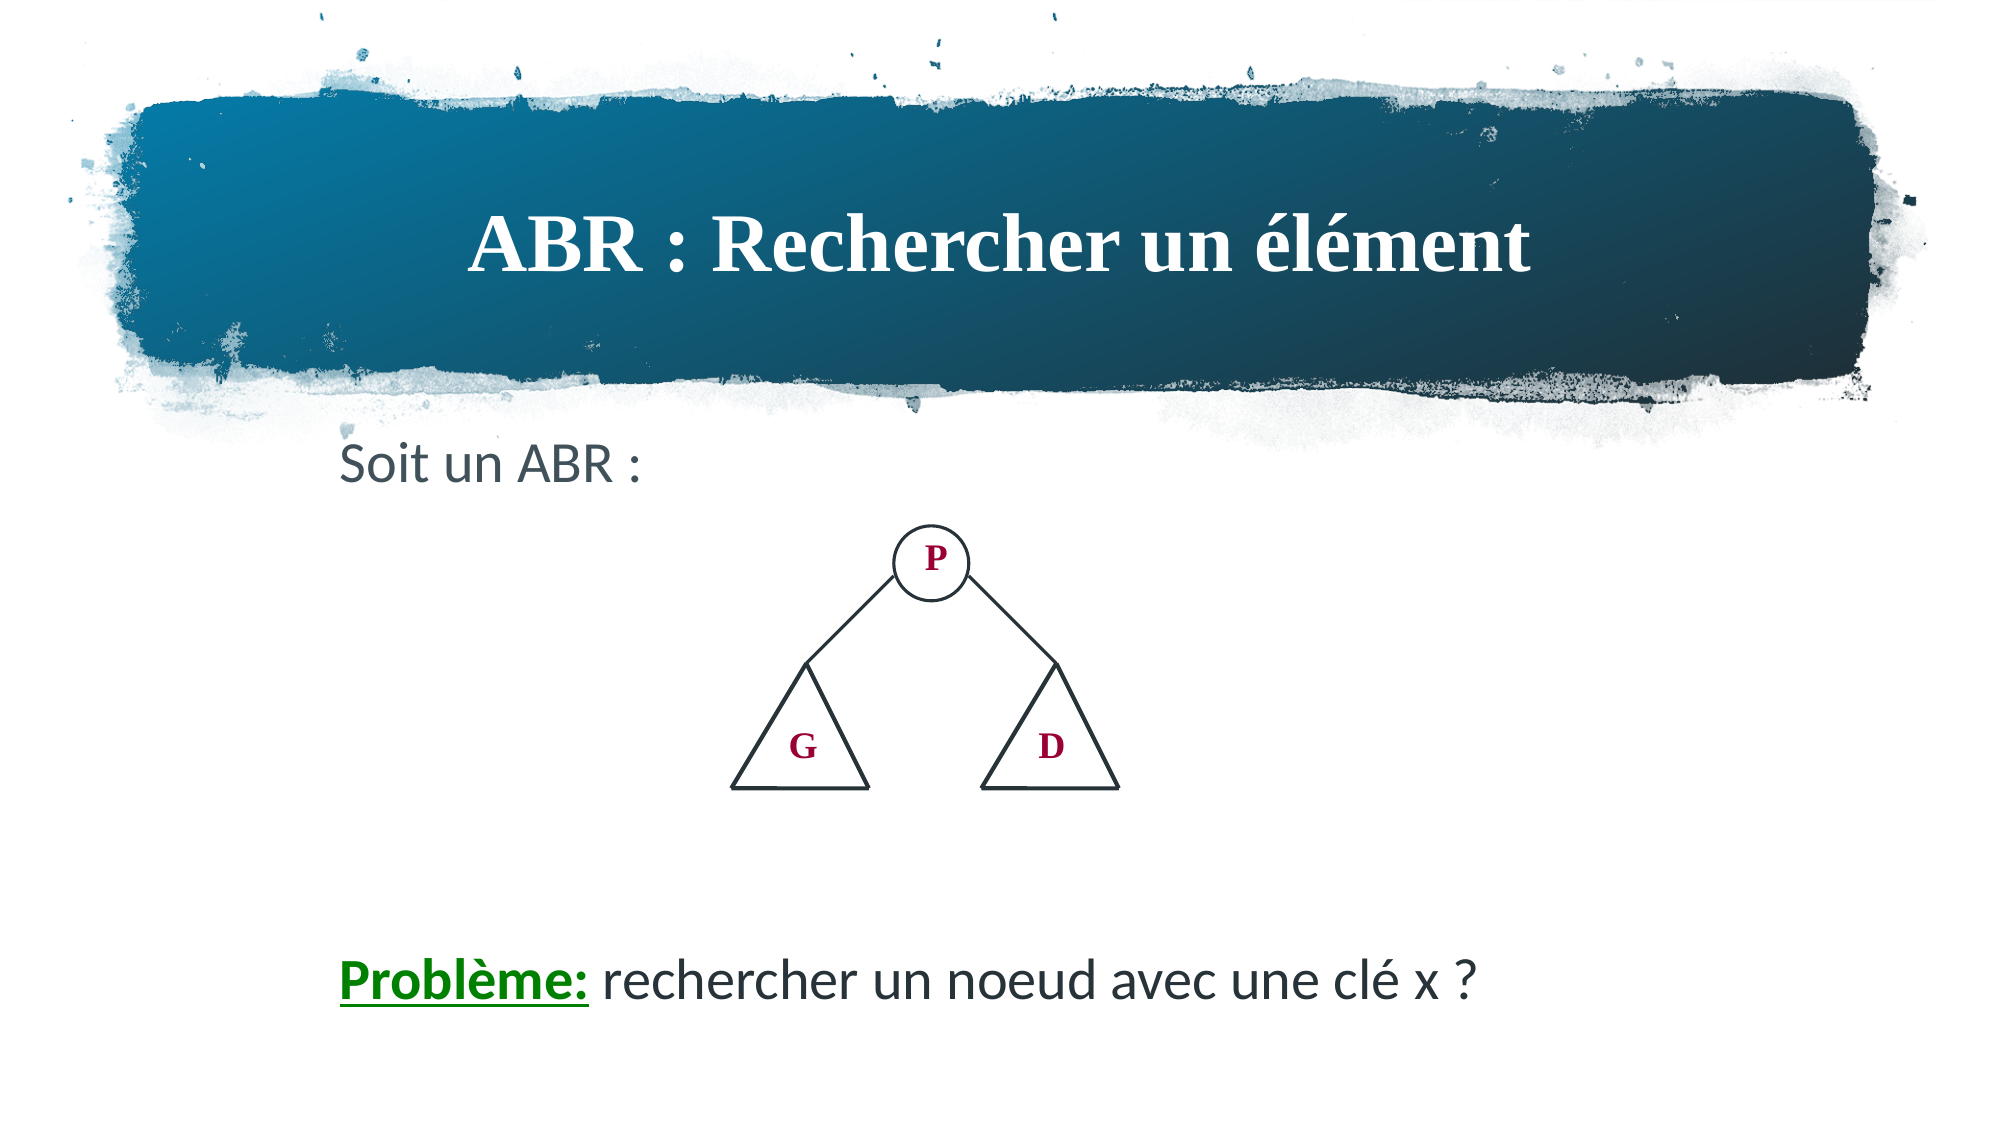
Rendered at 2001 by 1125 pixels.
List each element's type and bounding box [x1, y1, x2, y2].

text_box [731, 525, 1119, 789]
picture [0, 0, 2000, 1125]
